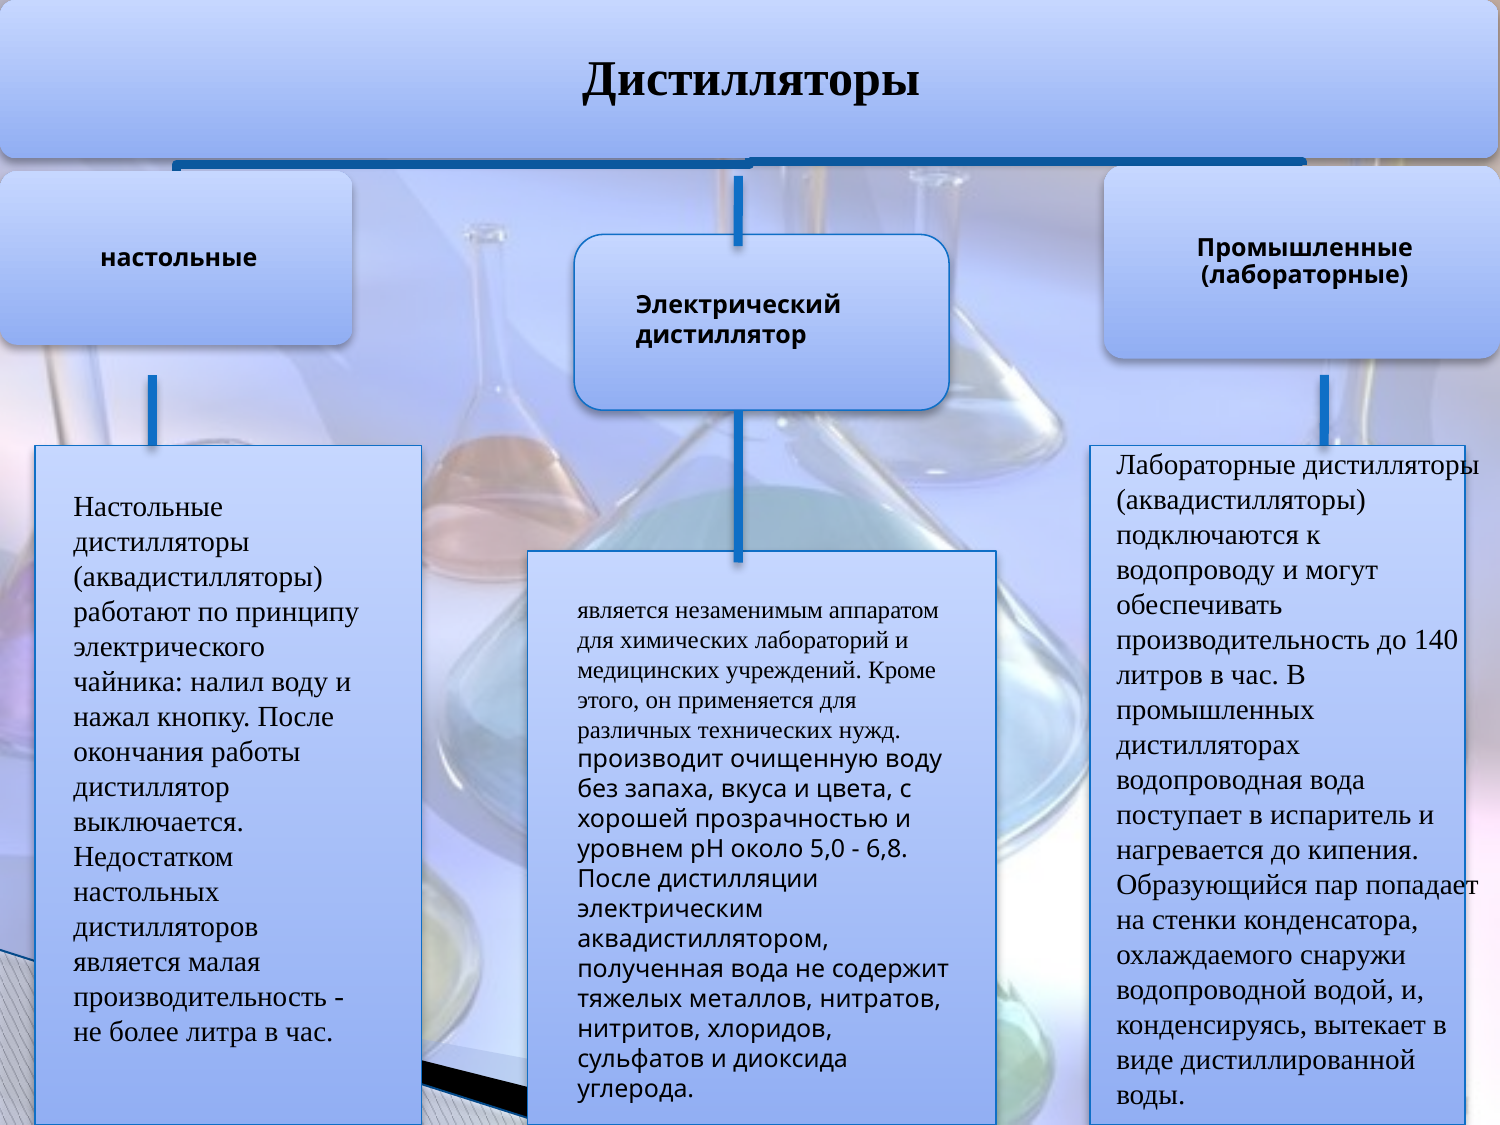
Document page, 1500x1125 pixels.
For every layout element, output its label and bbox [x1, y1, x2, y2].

list [0, 0, 1500, 1125]
